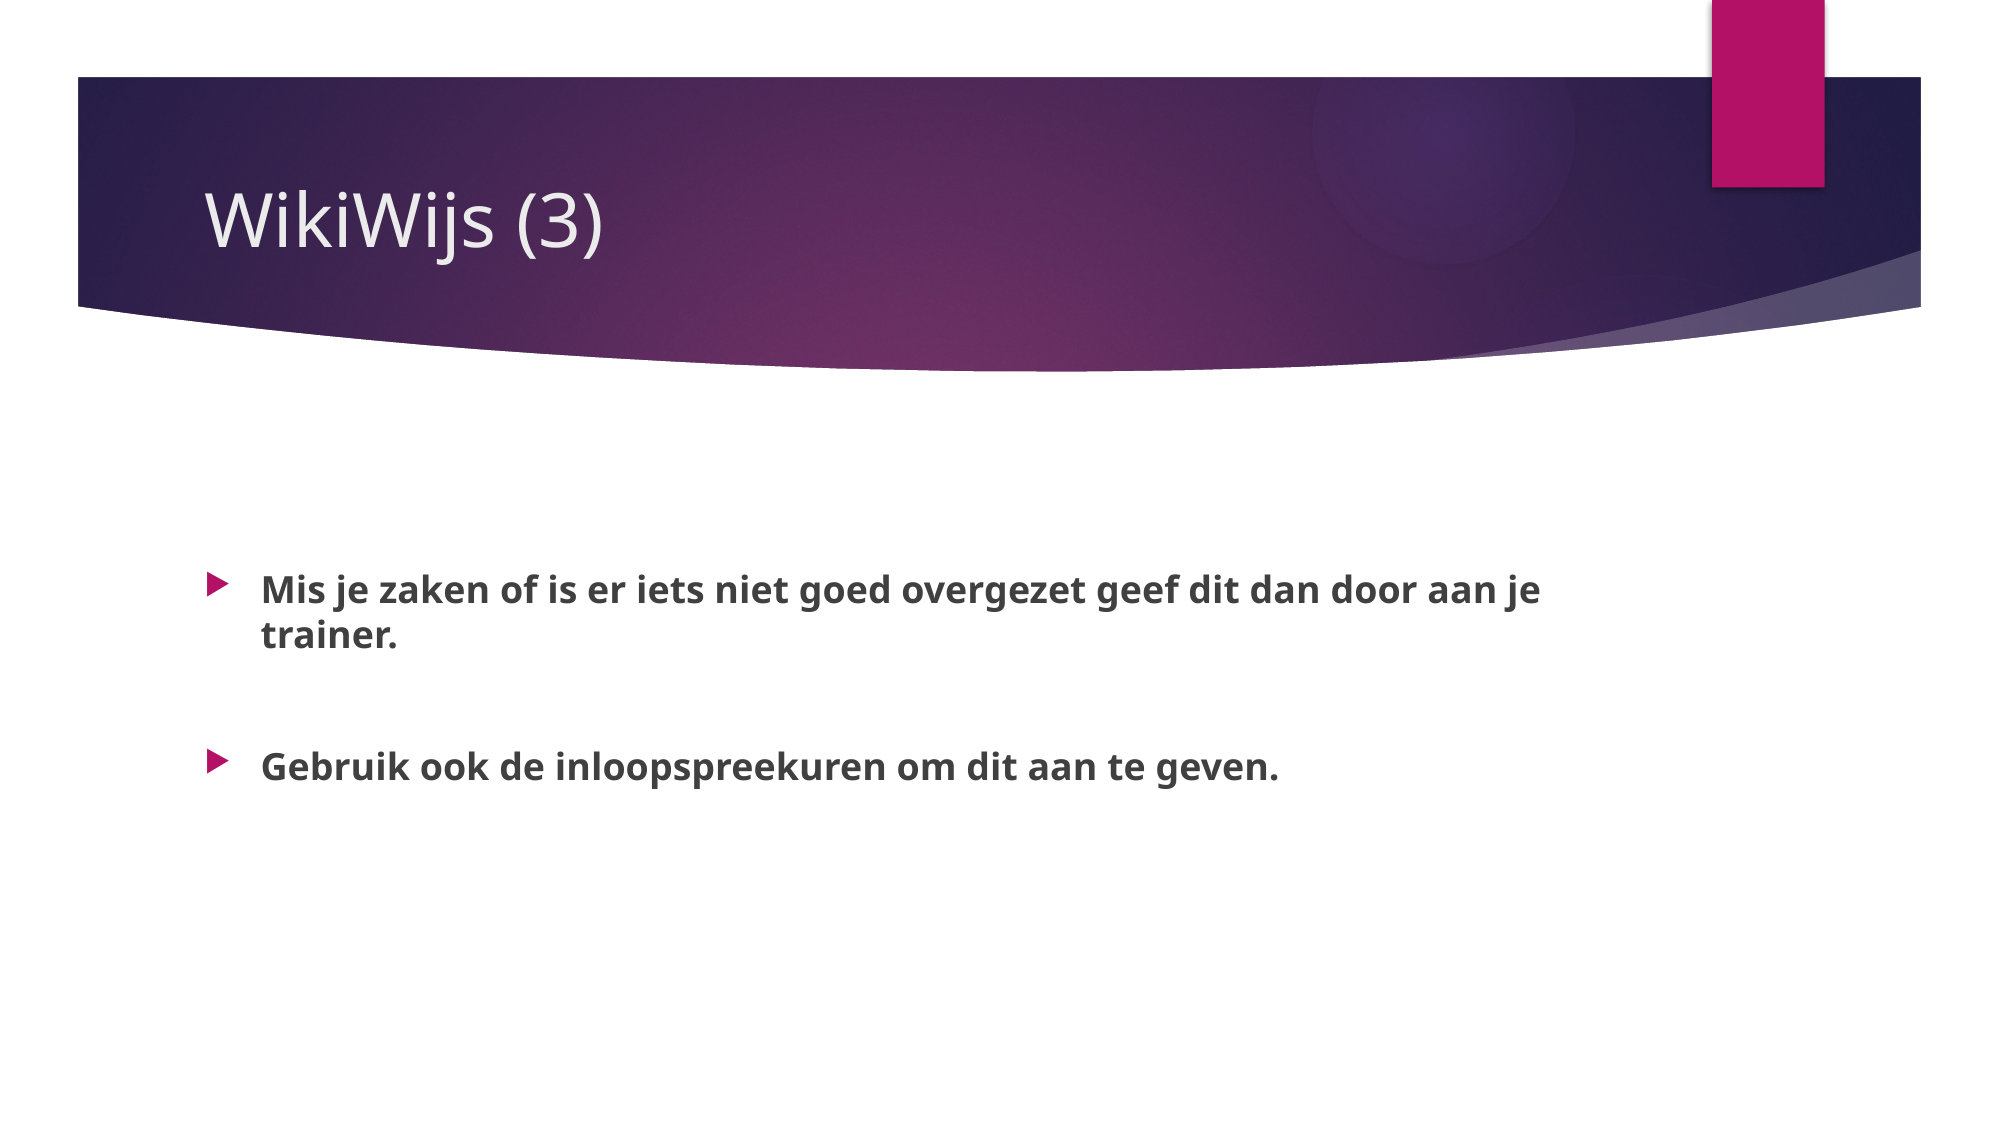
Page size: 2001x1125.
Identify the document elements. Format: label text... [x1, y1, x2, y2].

list Mis je zaken of is er iets niet goed overgezet geef dit dan door aan je trainer. Gebruik ook de inloopspreekuren om dit aan te geven. [189, 427, 1638, 988]
title WikiWijs (3) [189, 159, 1627, 276]
